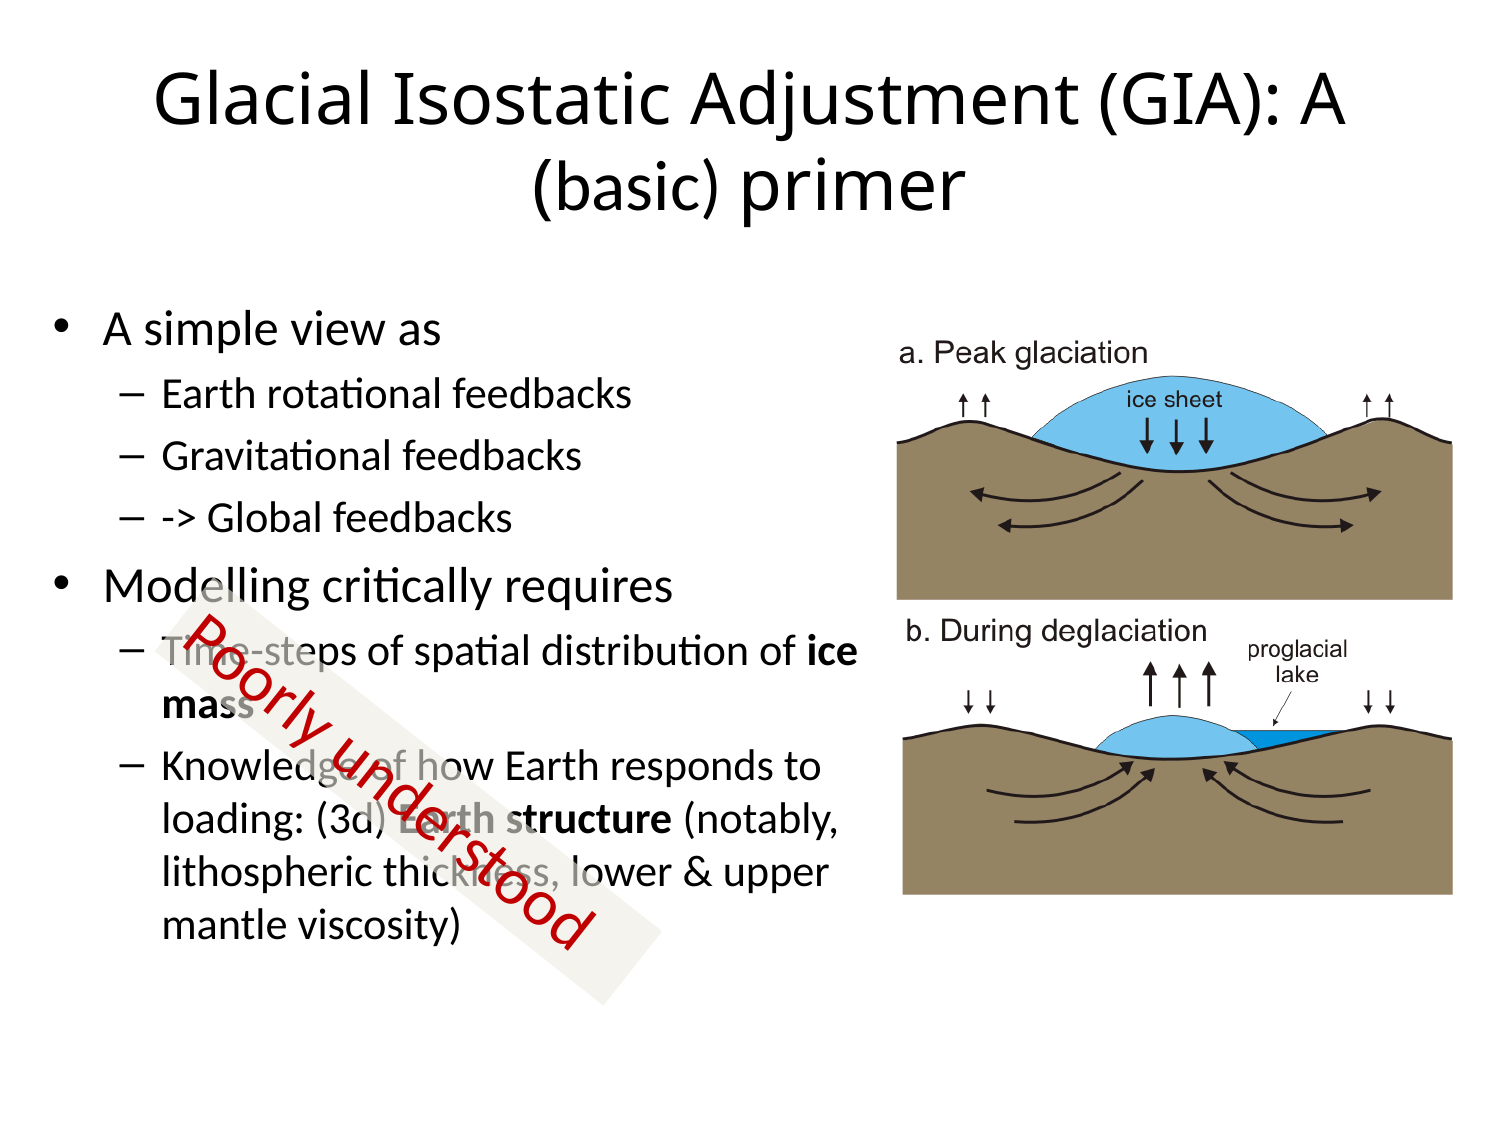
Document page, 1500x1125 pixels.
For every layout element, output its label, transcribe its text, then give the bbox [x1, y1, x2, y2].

title Glacial Isostatic Adjustment (GIA): A (basic) primer [75, 45, 1425, 233]
text_box Poorly understood [154, 577, 663, 1006]
picture [887, 324, 1467, 904]
list A simple view as Earth rotational feedbacks Gravitational feedbacks -> Global feedbacks Modelling critically requires Time-steps of spatial distribution of ice mass Knowledge of how Earth responds to loading: (3d) Earth structure (notably, lithospheric thickness, lower & upper mantle viscosity) [37, 287, 913, 963]
